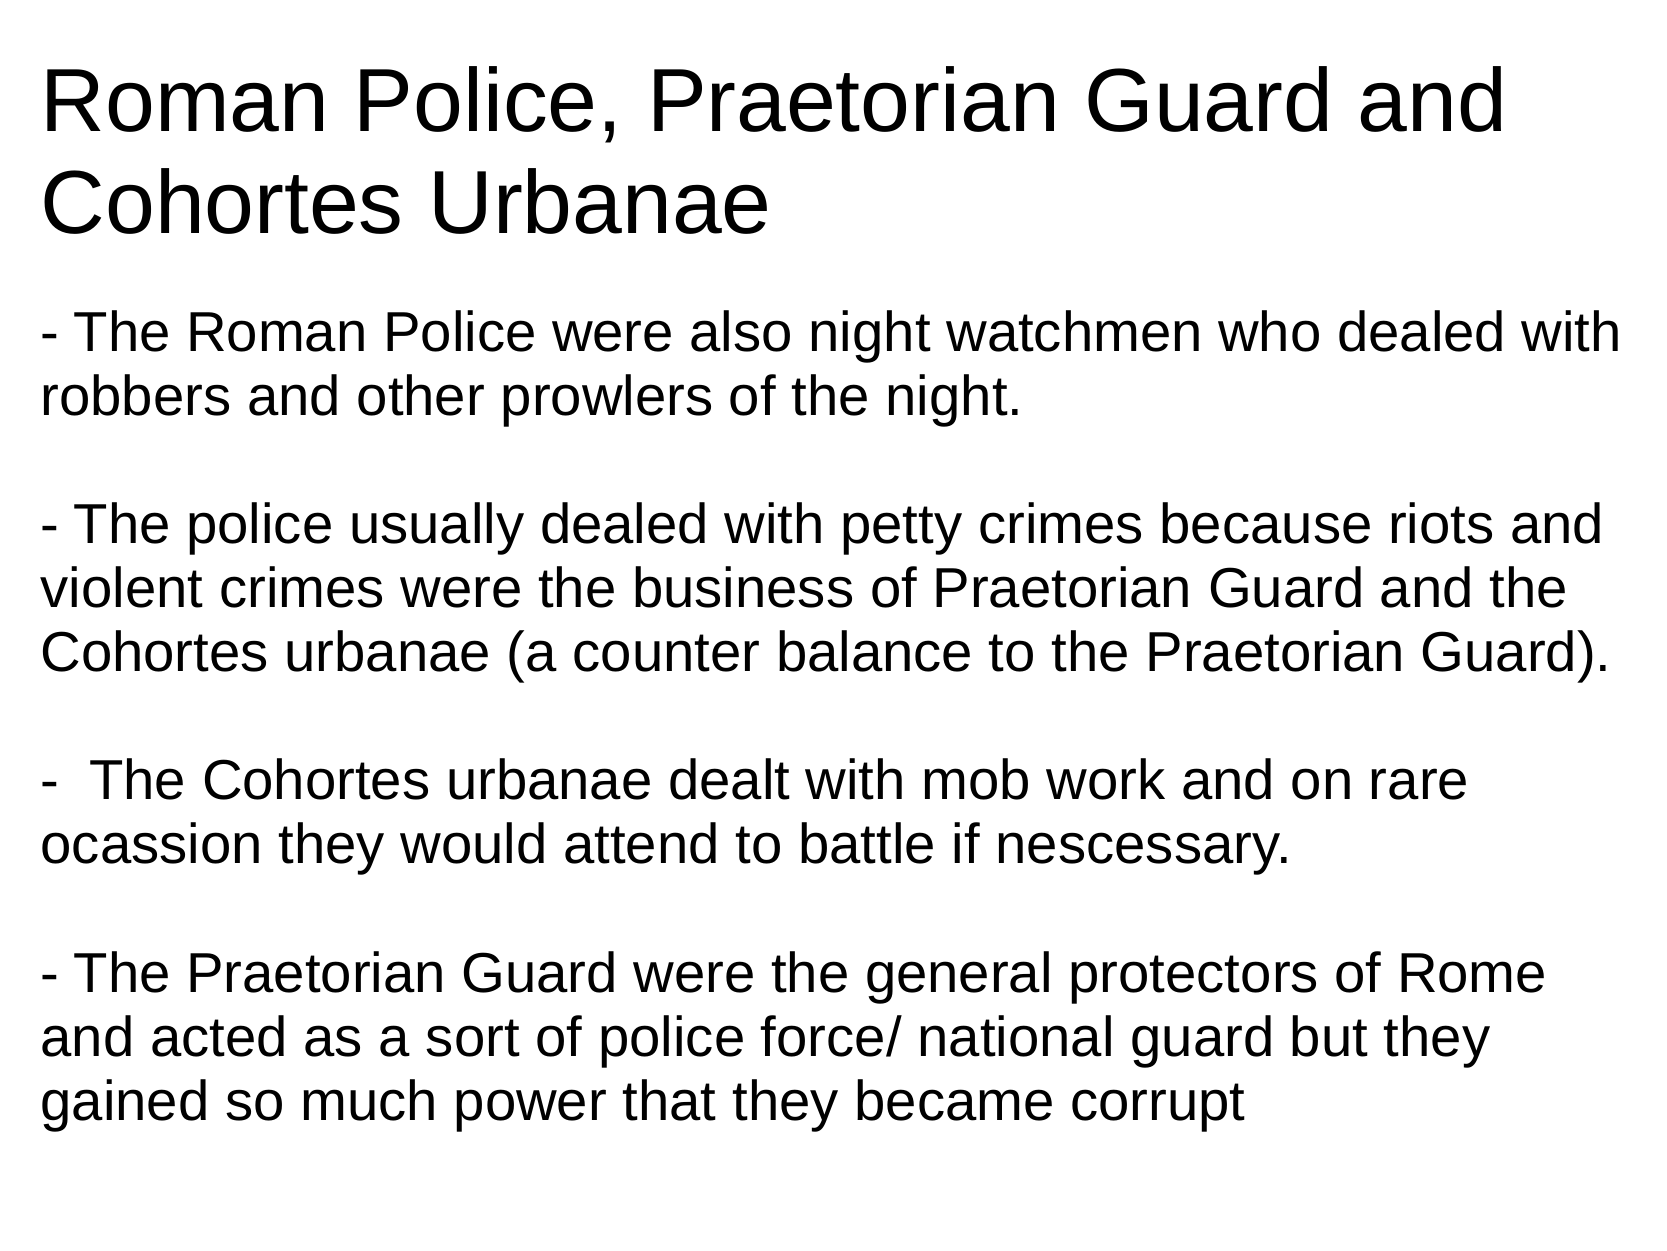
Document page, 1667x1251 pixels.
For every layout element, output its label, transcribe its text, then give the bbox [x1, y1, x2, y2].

title Roman Police, Praetorian Guard and Cohortes Urbanae [40, 49, 1627, 201]
list - The Roman Police were also night watchmen who dealed with robbers and other prowlers of the night. - The police usually dealed with petty crimes because riots and violent crimes were the business of Praetorian Guard and the Cohortes urbanae (a counter balance to the Praetorian Guard). - The Cohortes urbanae dealt with mob work and on rare ocassion they would attend to battle if nescessary. - The Praetorian Guard were the general protectors of Rome and acted as a sort of police force/ national guard but they gained so much power that they became corrupt [40, 299, 1627, 1201]
